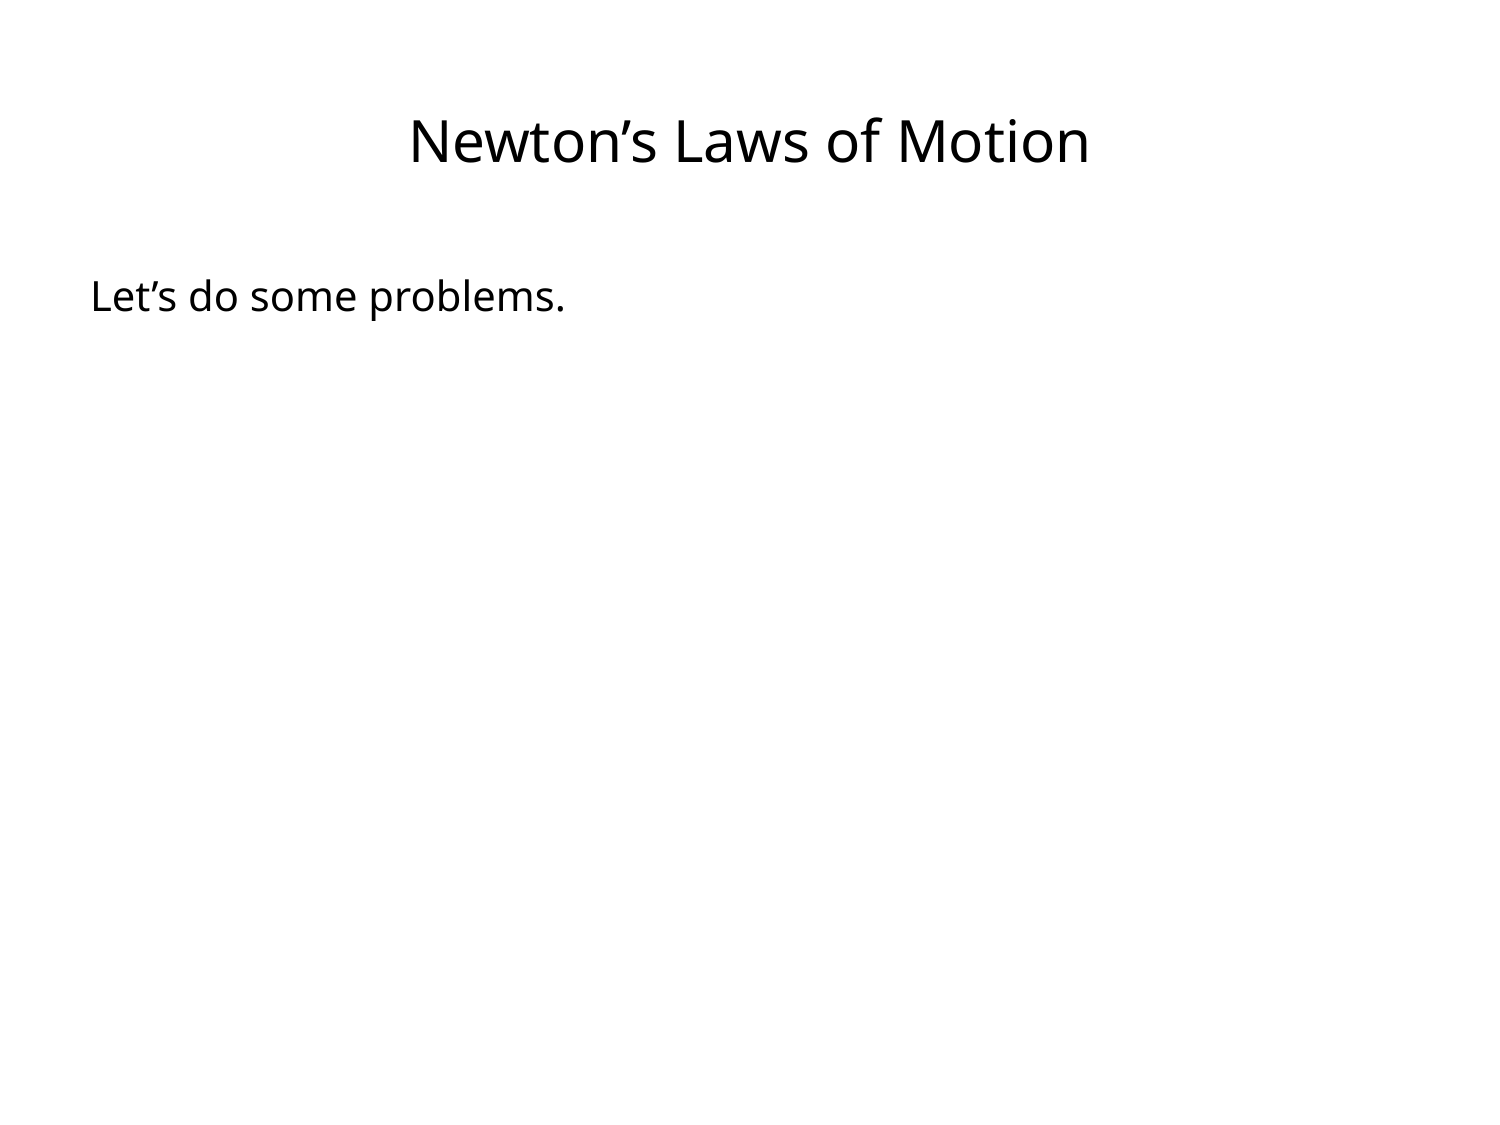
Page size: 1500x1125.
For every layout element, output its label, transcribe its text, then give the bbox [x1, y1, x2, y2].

title Newton’s Laws of Motion [75, 45, 1425, 233]
list Let’s do some problems. [75, 262, 1425, 1005]
